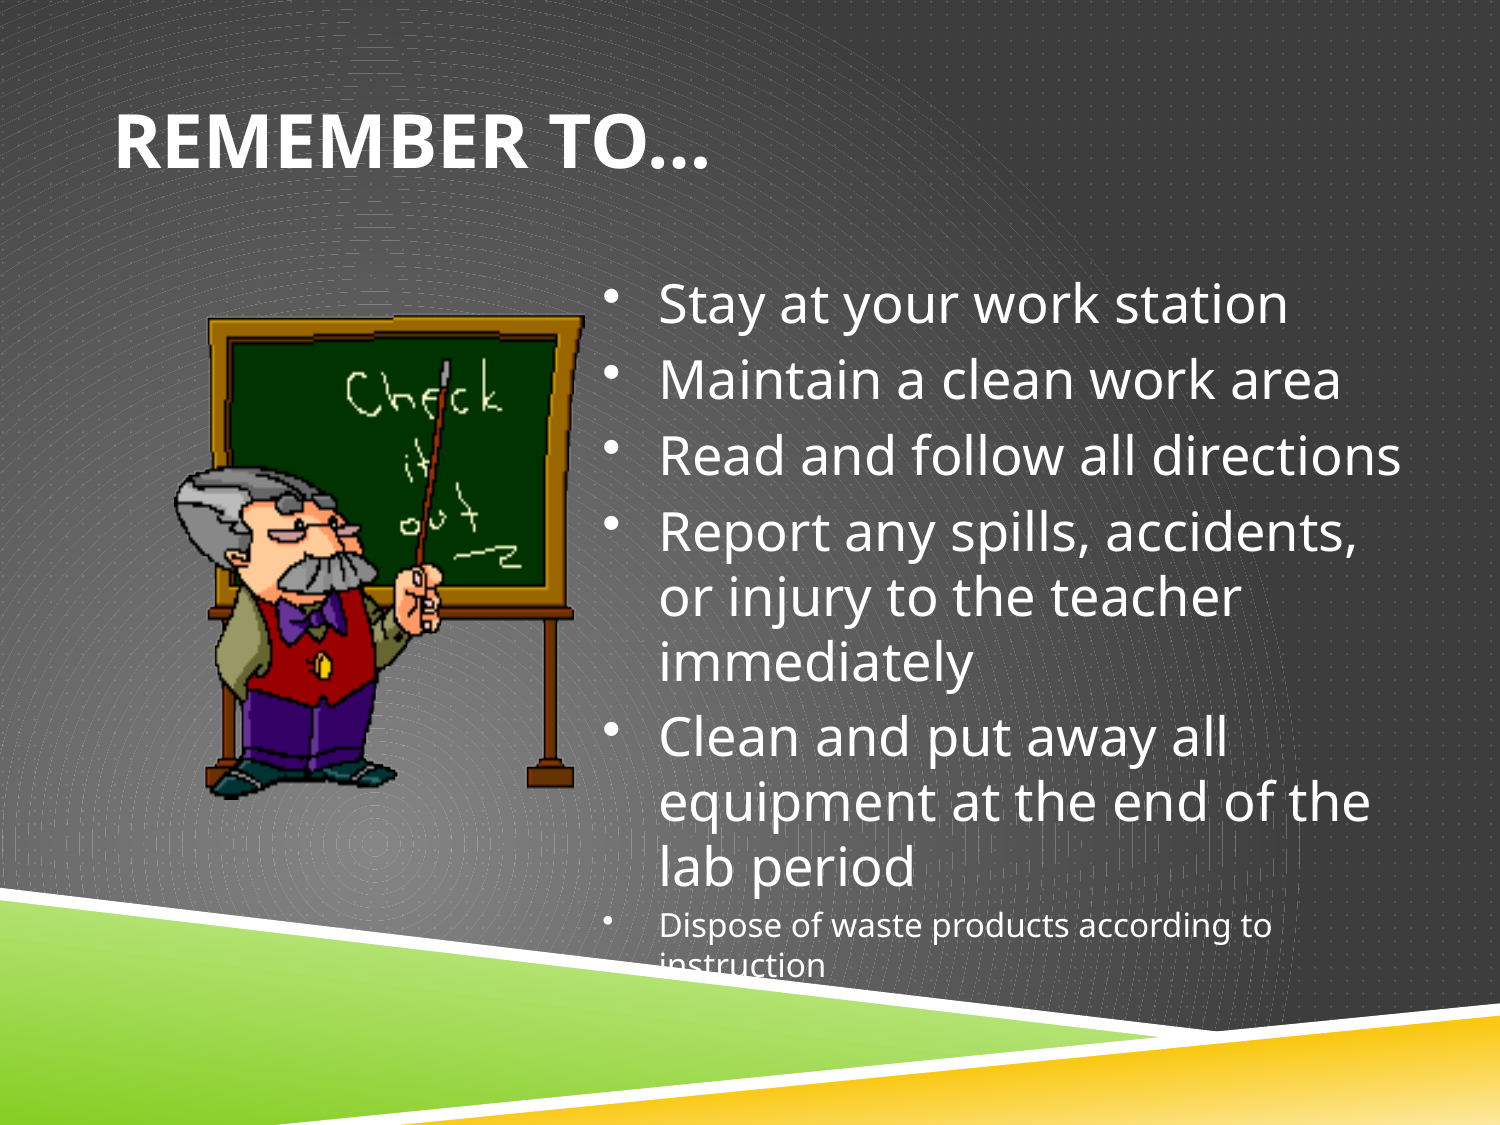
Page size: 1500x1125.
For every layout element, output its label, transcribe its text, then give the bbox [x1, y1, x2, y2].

title Remember to… [112, 45, 1388, 233]
list [587, 750, 1438, 1125]
picture [174, 274, 585, 801]
text_box Stay at your work station Maintain a clean work area Read and follow all directions Report any spills, accidents, or injury to the teacher immediately Clean and put away all equipment at the end of the lab period Dispose of waste products according to instruction [587, 262, 1450, 563]
